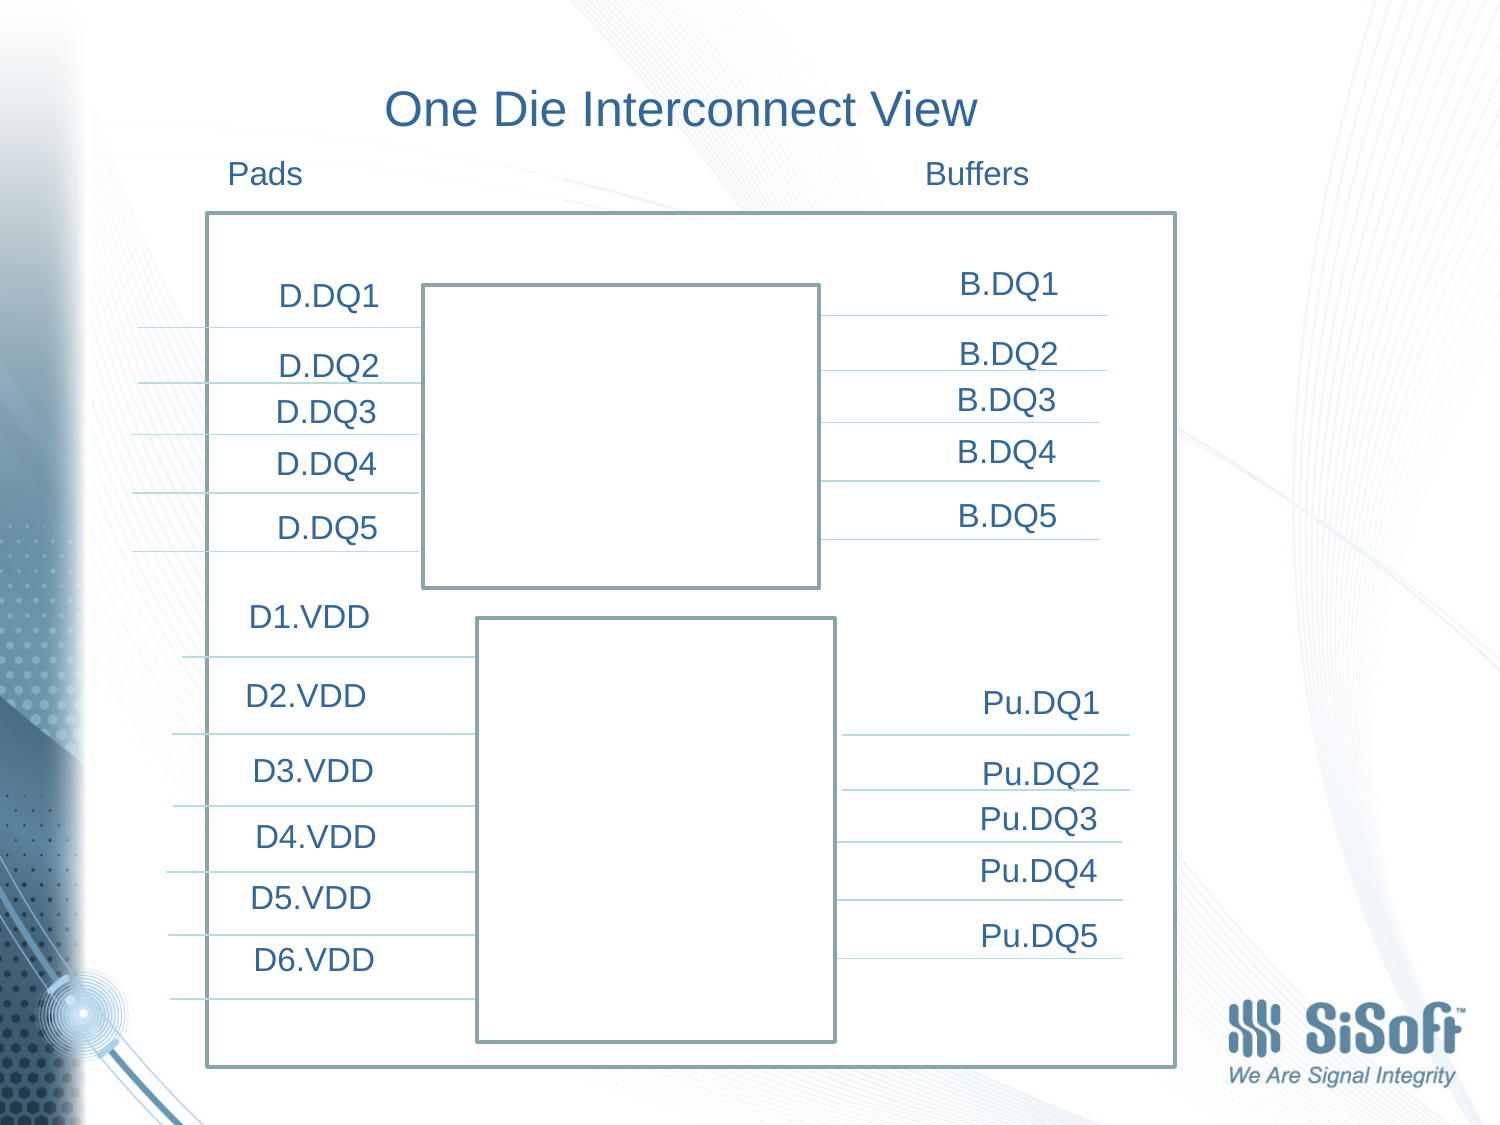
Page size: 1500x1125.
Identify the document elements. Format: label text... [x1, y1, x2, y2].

text_box [475, 616, 837, 1044]
text_box D.DQ3 [260, 392, 401, 433]
text_box Pu.DQ1 [967, 674, 1117, 729]
text_box Pu.DQ4 [964, 841, 1145, 897]
text_box One Die Interconnect View [369, 69, 1107, 144]
text_box D5.VDD [235, 881, 419, 924]
text_box D3.VDD [237, 743, 421, 797]
text_box D6.VDD [238, 944, 422, 986]
text_box Buffers [909, 144, 1069, 200]
text_box B.DQ1 [944, 254, 1095, 310]
text_box D.DQ1 [263, 267, 414, 322]
text_box D2.VDD [230, 667, 414, 722]
text_box D4.VDD [240, 813, 424, 863]
text_box Pu.DQ2 [967, 744, 1130, 789]
text_box D.DQ2 [263, 337, 397, 382]
text_box [205, 211, 1177, 1069]
text_box D.DQ5 [262, 500, 419, 551]
text_box Pu.DQ3 [964, 791, 1130, 841]
text_box B.DQ4 [942, 431, 1084, 478]
text_box Pads [212, 144, 371, 200]
text_box Pu.DQ5 [965, 908, 1122, 958]
text_box D1.VDD [233, 588, 417, 643]
picture [0, 0, 1500, 1125]
text_box D.DQ4 [261, 443, 403, 490]
text_box [421, 283, 821, 590]
text_box B.DQ5 [942, 487, 1100, 539]
text_box B.DQ3 [941, 379, 1082, 421]
text_box B.DQ2 [944, 324, 1078, 369]
